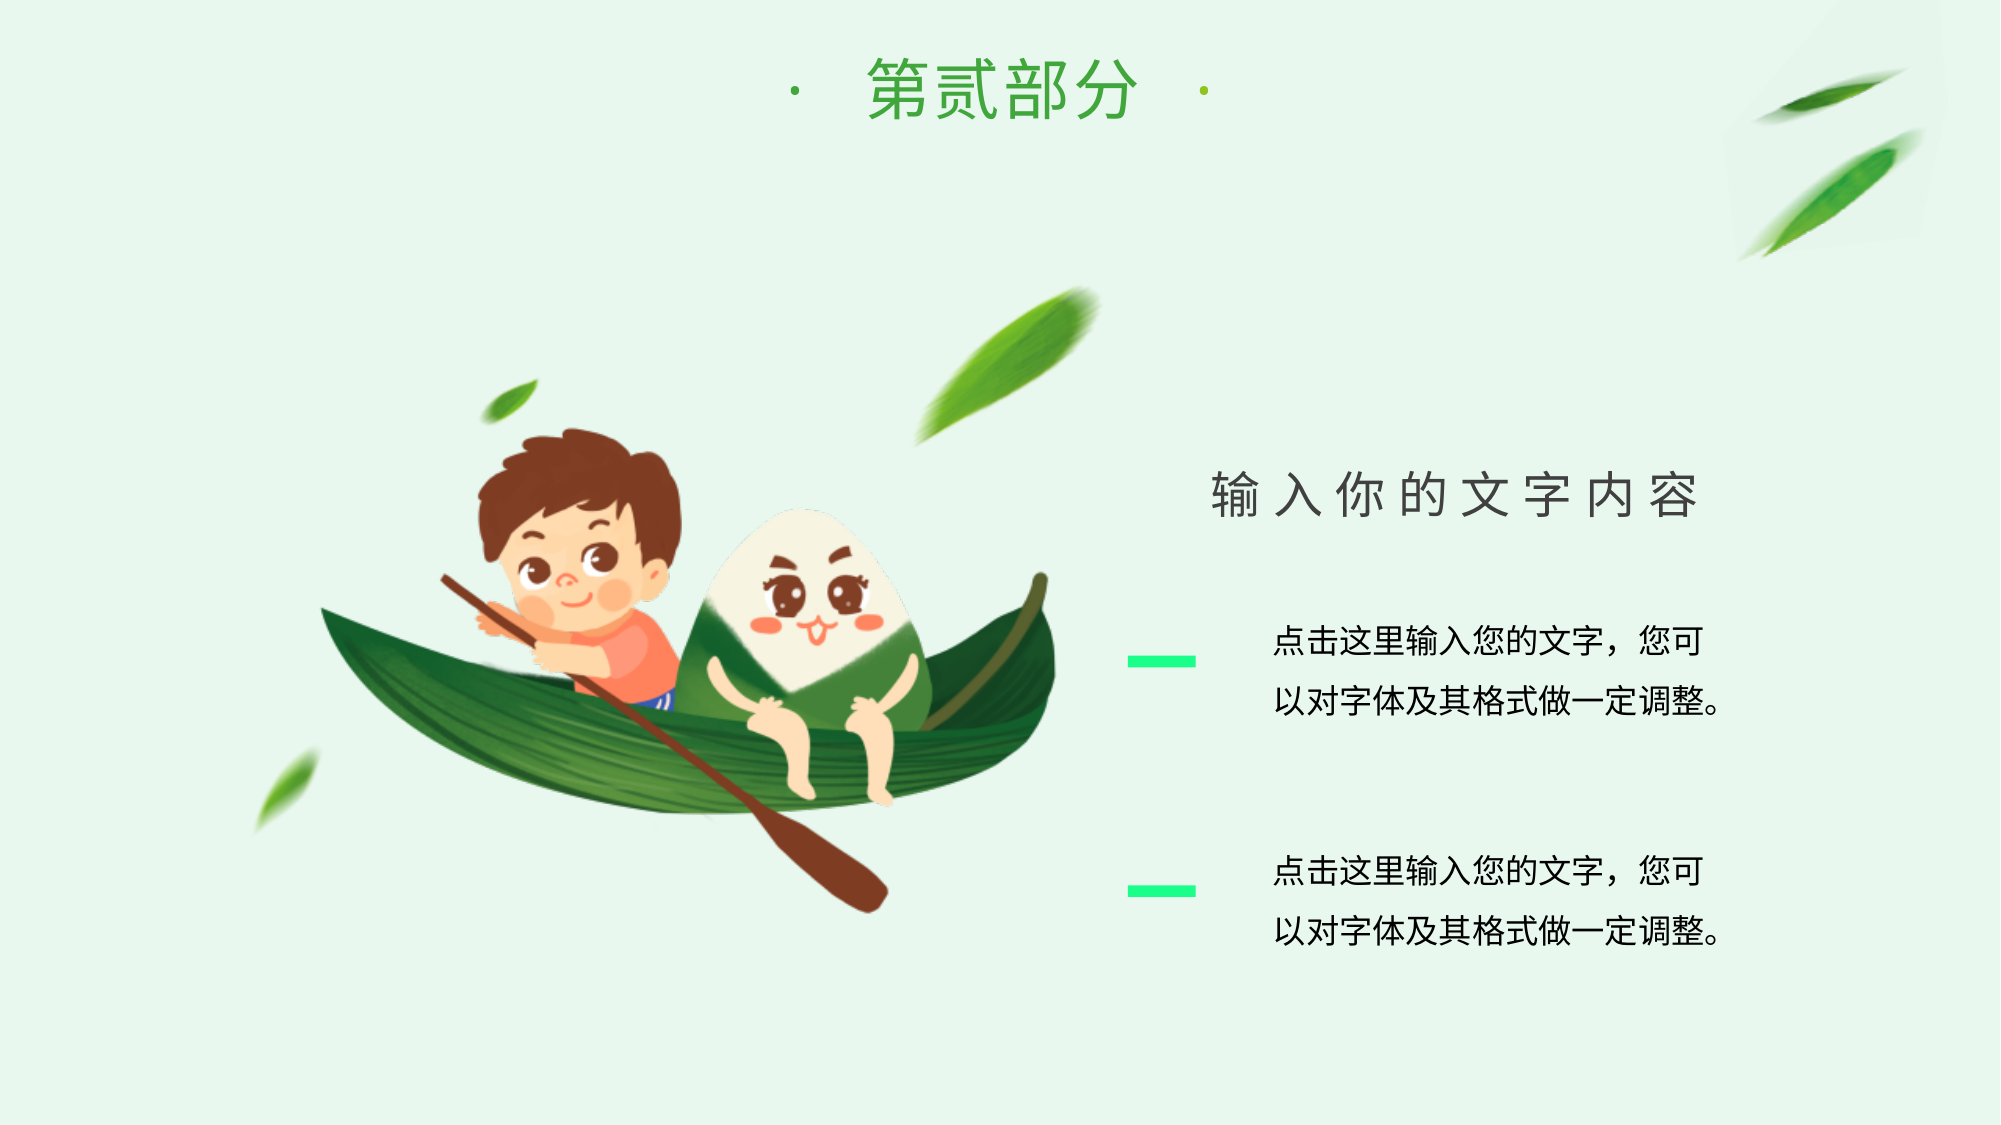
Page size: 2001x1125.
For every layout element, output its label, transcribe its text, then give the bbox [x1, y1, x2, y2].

picture [1720, 0, 1948, 263]
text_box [198, 82, 1753, 1043]
text_box · 第贰部分 · [247, 40, 1720, 82]
